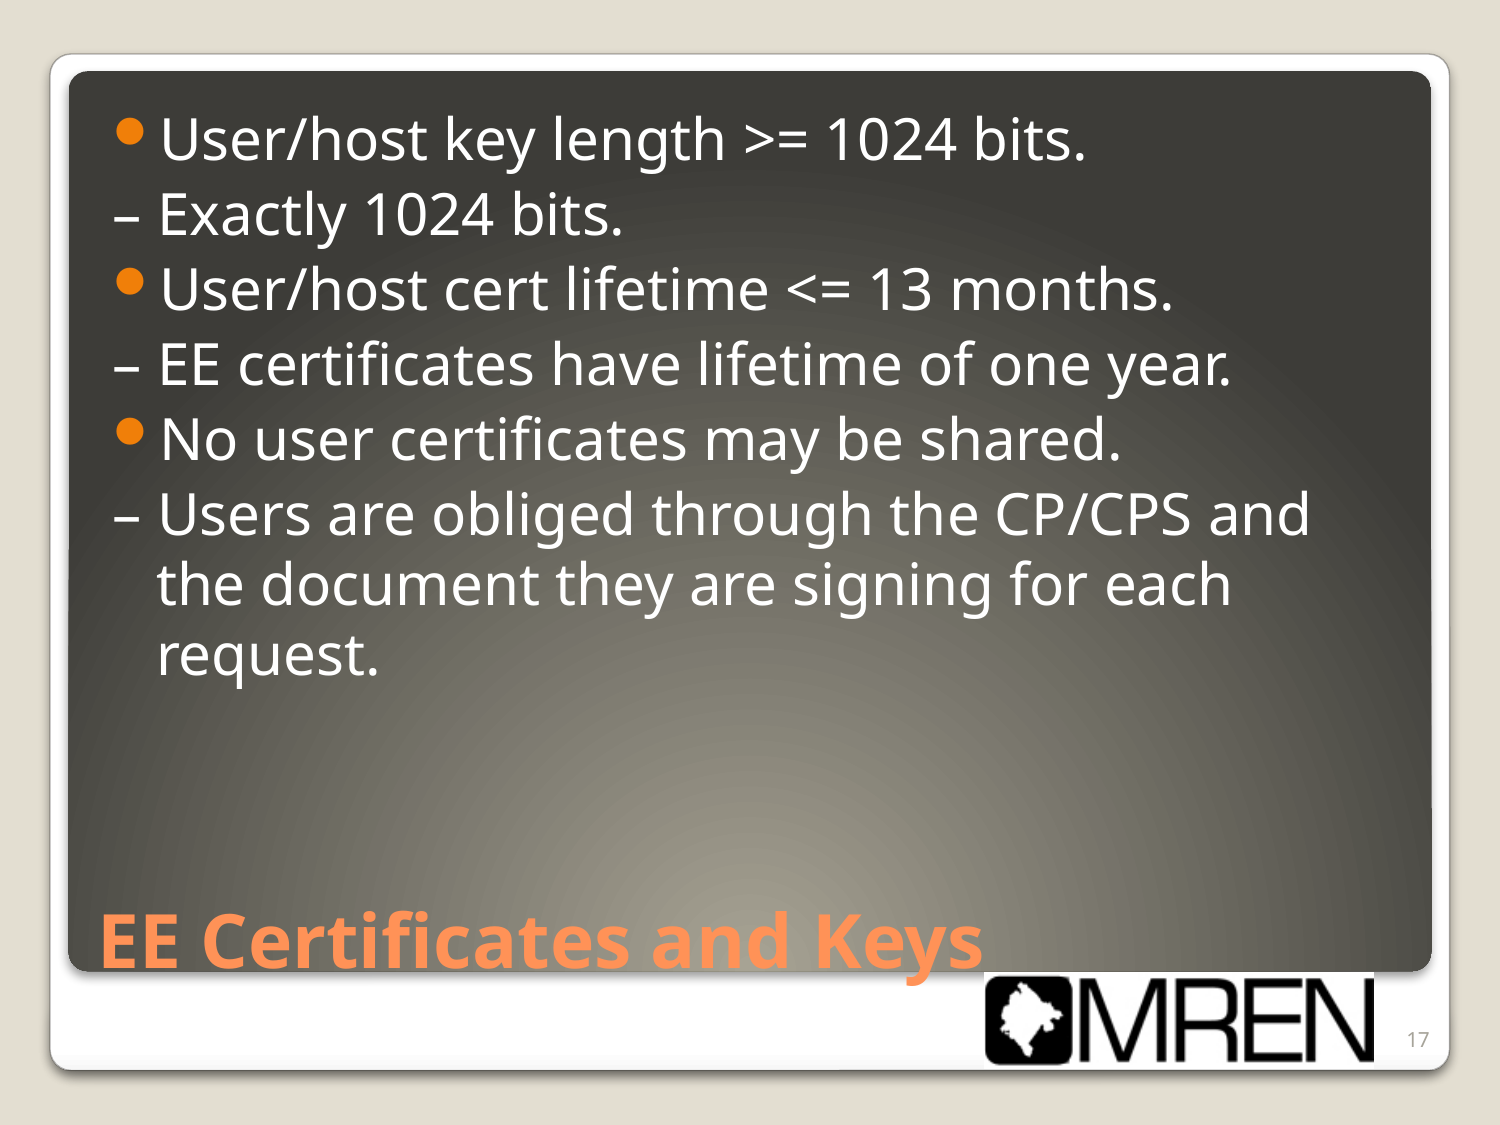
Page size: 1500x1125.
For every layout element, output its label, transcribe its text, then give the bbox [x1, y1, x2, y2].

title EE Certificates and Keys [82, 818, 1425, 992]
picture [984, 972, 1375, 1069]
slide_number 17 [1380, 1002, 1445, 1063]
list User/host key length >= 1024 bits. – Exactly 1024 bits. User/host cert lifetime <= 13 months. – EE certificates have lifetime of one year. No user certificates may be shared. – Users are obliged through the CP/CPS and the document they are signing for each request. [82, 86, 1425, 774]
